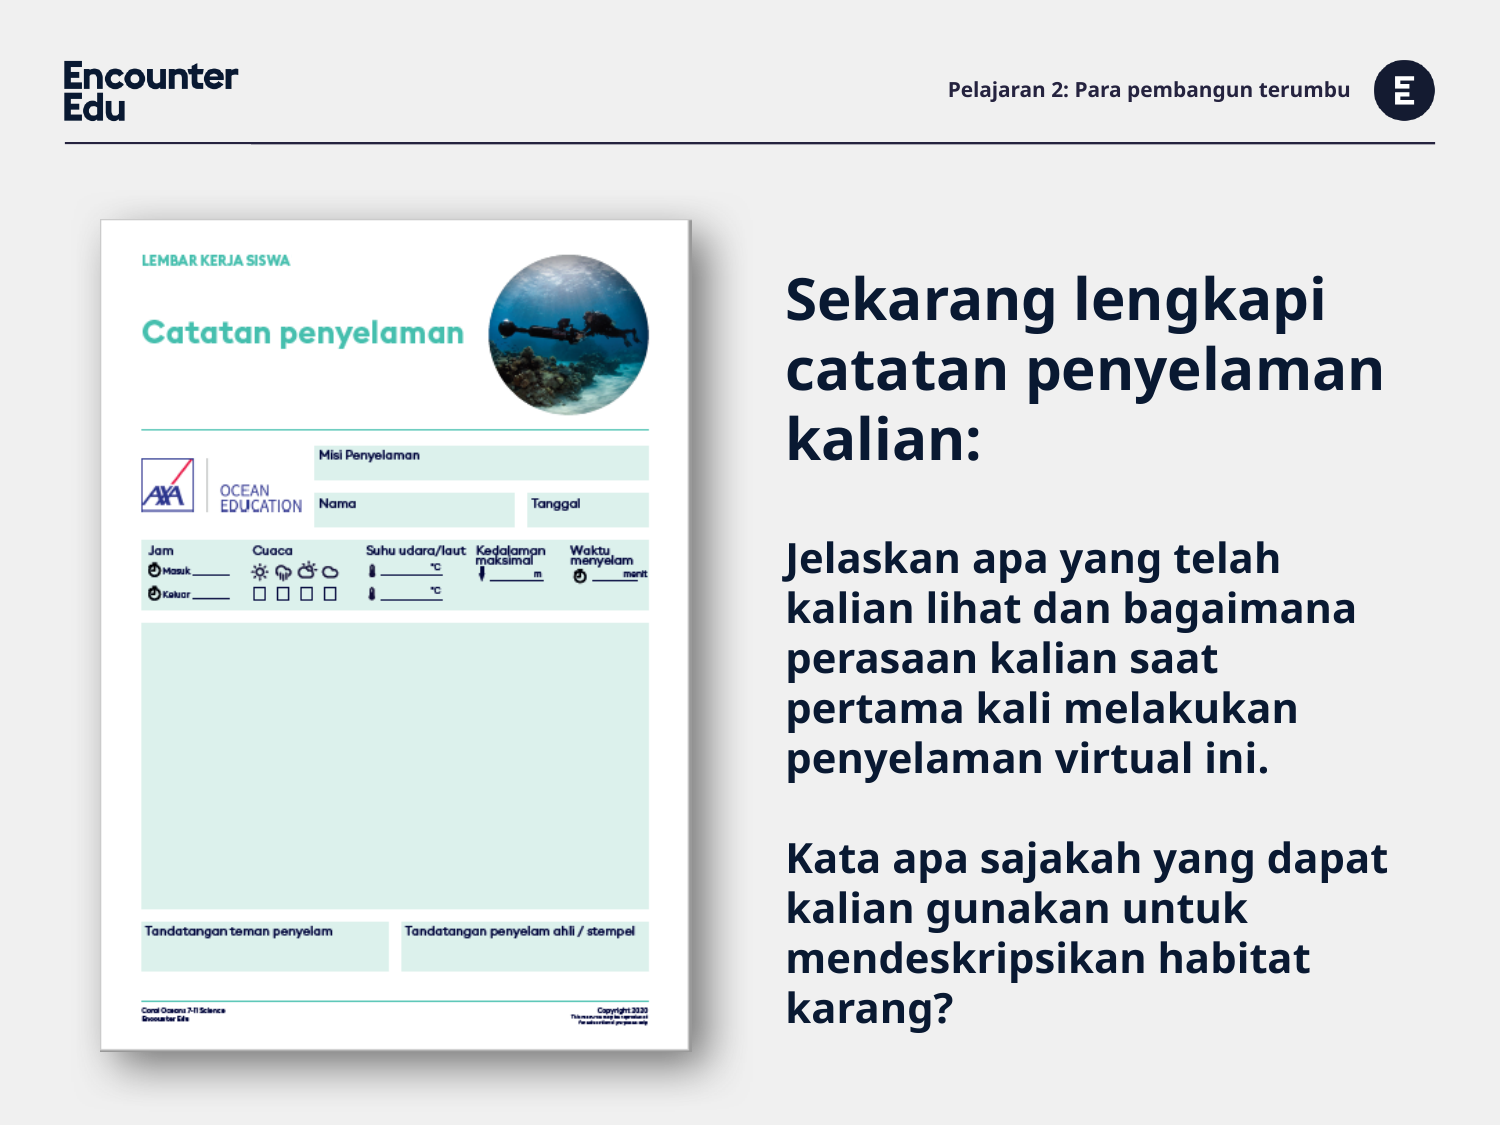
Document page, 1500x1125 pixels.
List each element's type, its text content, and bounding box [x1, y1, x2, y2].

picture [100, 219, 693, 1052]
text_box Sekarang lengkapi catatan penyelaman kalian: Jelaskan apa yang telah kalian lihat dan bagaimana perasaan kalian saat pertama kali melakukan penyelaman virtual ini. Kata apa sajakah yang dapat kalian gunakan untuk mendeskripsikan habitat karang? [777, 254, 1407, 1040]
picture [1372, 58, 1436, 122]
picture [60, 59, 243, 122]
title Pelajaran 2: Para pembangun terumbu [749, 67, 1359, 114]
